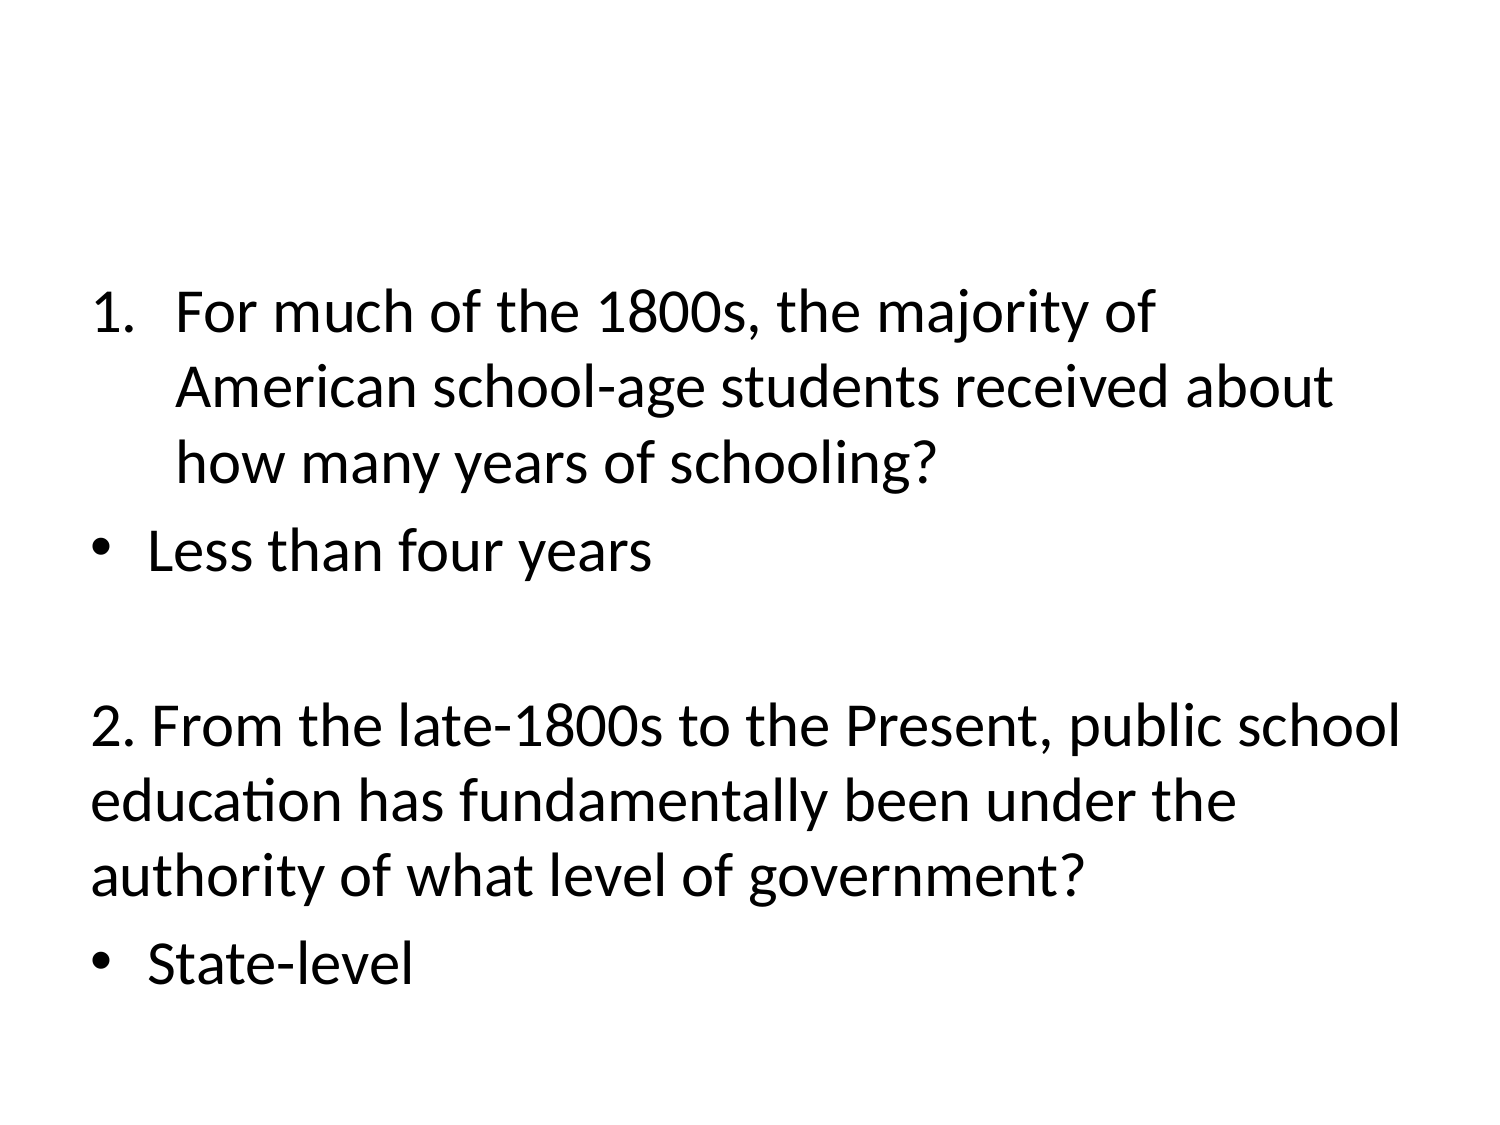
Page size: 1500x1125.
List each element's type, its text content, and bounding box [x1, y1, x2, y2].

list For much of the 1800s, the majority of American school-age students received about how many years of schooling? Less than four years 2. From the late-1800s to the Present, public school education has fundamentally been under the authority of what level of government? State-level [75, 262, 1425, 1005]
